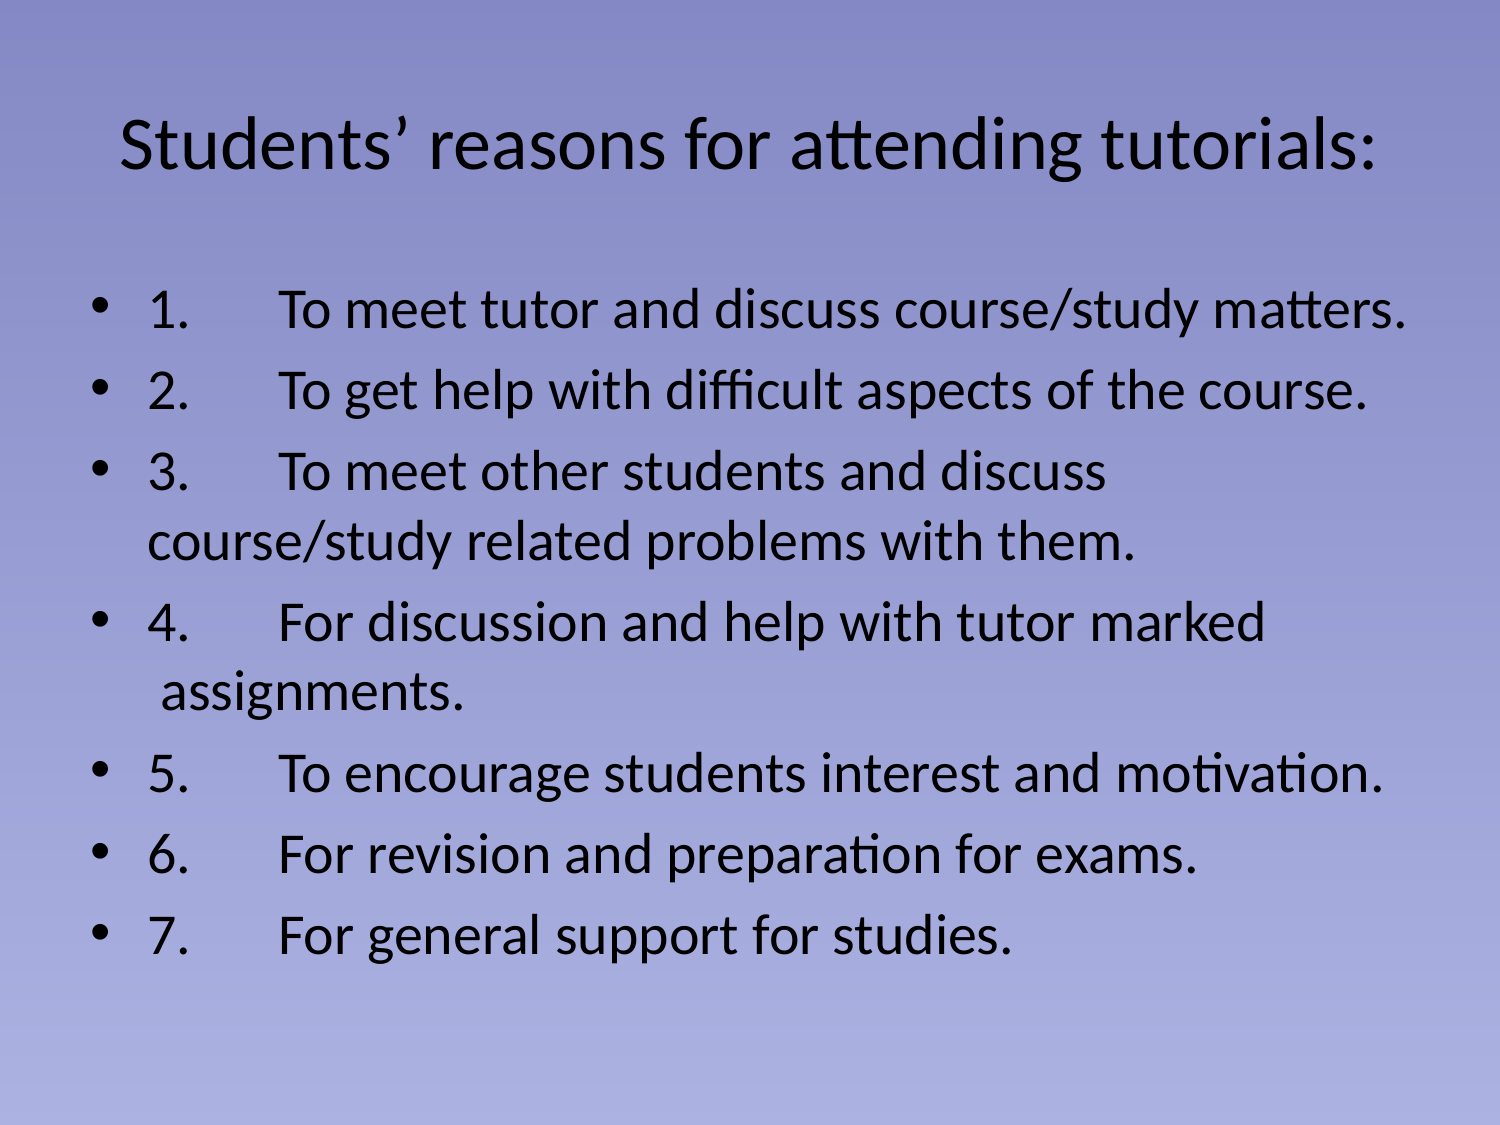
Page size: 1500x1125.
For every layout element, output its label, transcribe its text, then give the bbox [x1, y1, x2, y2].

list 1. To meet tutor and discuss course/study matters. 2. To get help with difficult aspects of the course. 3. To meet other students and discuss course/study related problems with them. 4. For discussion and help with tutor marked assignments. 5. To encourage students interest and motivation. 6. For revision and preparation for exams. 7. For general support for studies. [75, 262, 1425, 1005]
title Students’ reasons for attending tutorials: [75, 45, 1425, 233]
